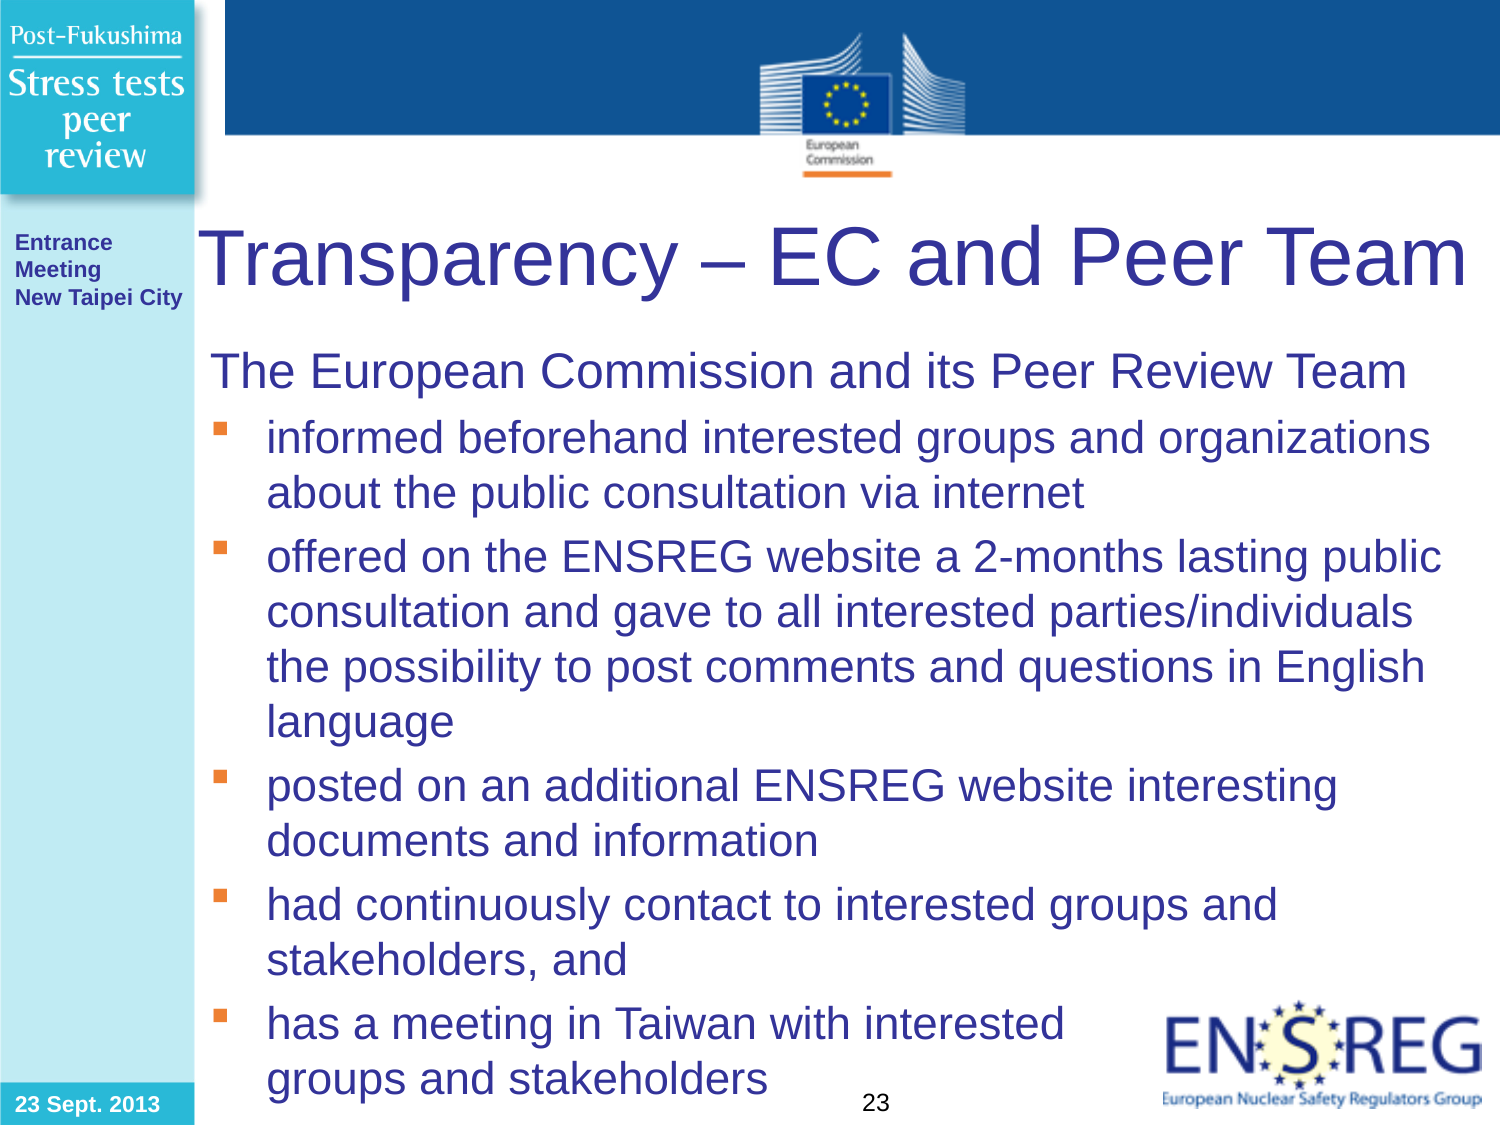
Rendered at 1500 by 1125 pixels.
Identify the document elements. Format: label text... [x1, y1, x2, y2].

list The European Commission and its Peer Review Team informed beforehand interested groups and organizations about the public consultation via internet offered on the ENSREG website a 2-months lasting public consultation and gave to all interested parties/individuals the possibility to post comments and questions in English language posted on an additional ENSREG website interesting documents and information had continuously contact to interested groups and stakeholders, and has a meeting in Taiwan with interested groups and stakeholders [194, 330, 1483, 931]
picture [0, 0, 1500, 1125]
picture [1163, 999, 1482, 1109]
title Transparency – EC and Peer Team [183, 171, 1500, 334]
